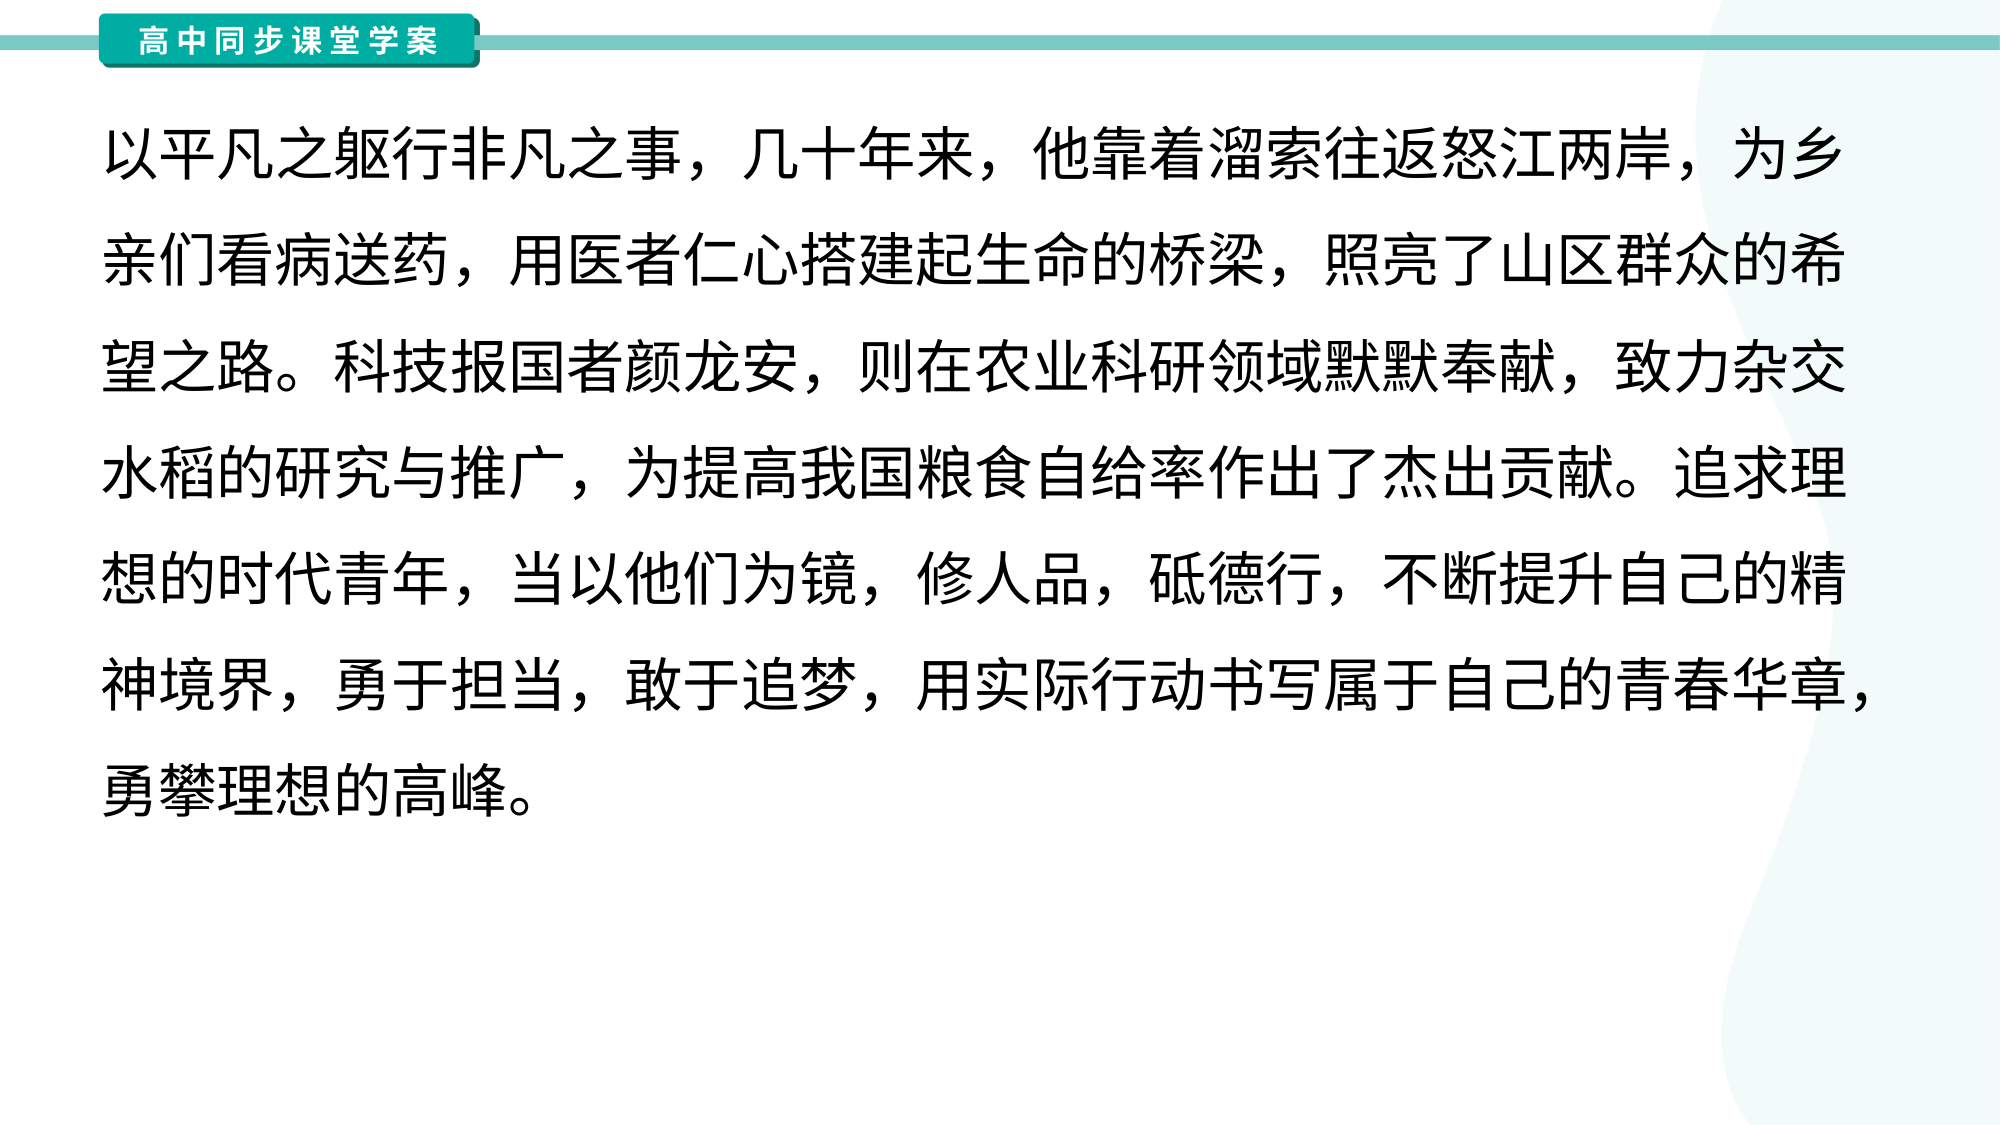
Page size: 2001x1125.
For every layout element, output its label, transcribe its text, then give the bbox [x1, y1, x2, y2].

picture [0, 0, 2000, 1125]
text_box 以平凡之躯行非凡之事，几十年来，他靠着溜索往返怒江两岸，为乡 亲们看病送药，用医者仁心搭建起生命的桥梁，照亮了山区群众的希 望之路。科技报国者颜龙安，则在农业科研领域默默奉献，致力杂交 水稻的研究与推广，为提高我国粮食自给率作出了杰出贡献。追求理 想的时代青年，当以他们为镜，修人品，砥德行，不断提升自己的精 神境界，勇于担当，敢于追梦，用实际行动书写属于自己的青春华章， 勇攀理想的高峰。 [100, 76, 1899, 825]
